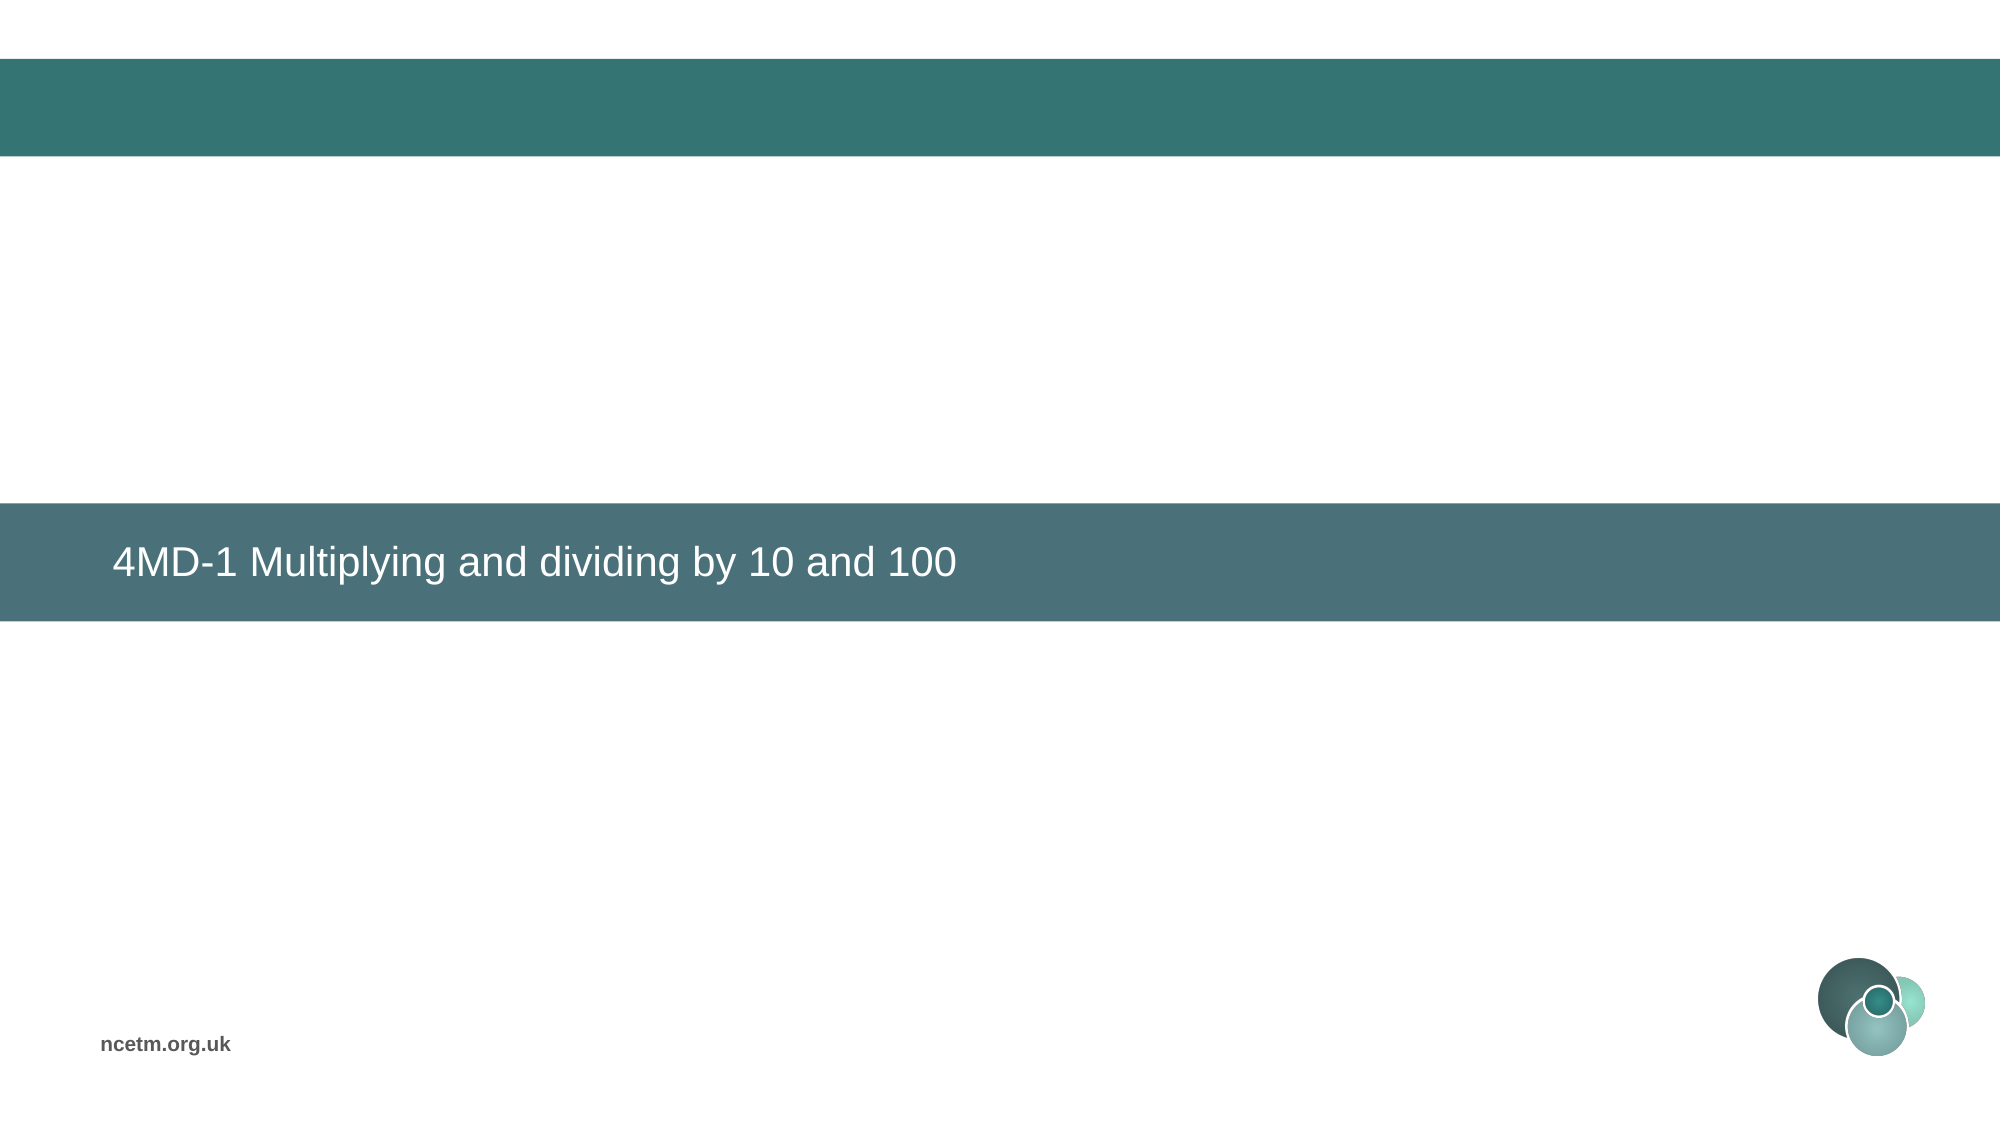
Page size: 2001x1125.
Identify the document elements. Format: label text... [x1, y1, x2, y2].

text_box [0, 503, 2000, 622]
picture [1818, 958, 1925, 1056]
text_box 4MD-1 Multiplying and dividing by 10 and 100 [97, 527, 1945, 598]
